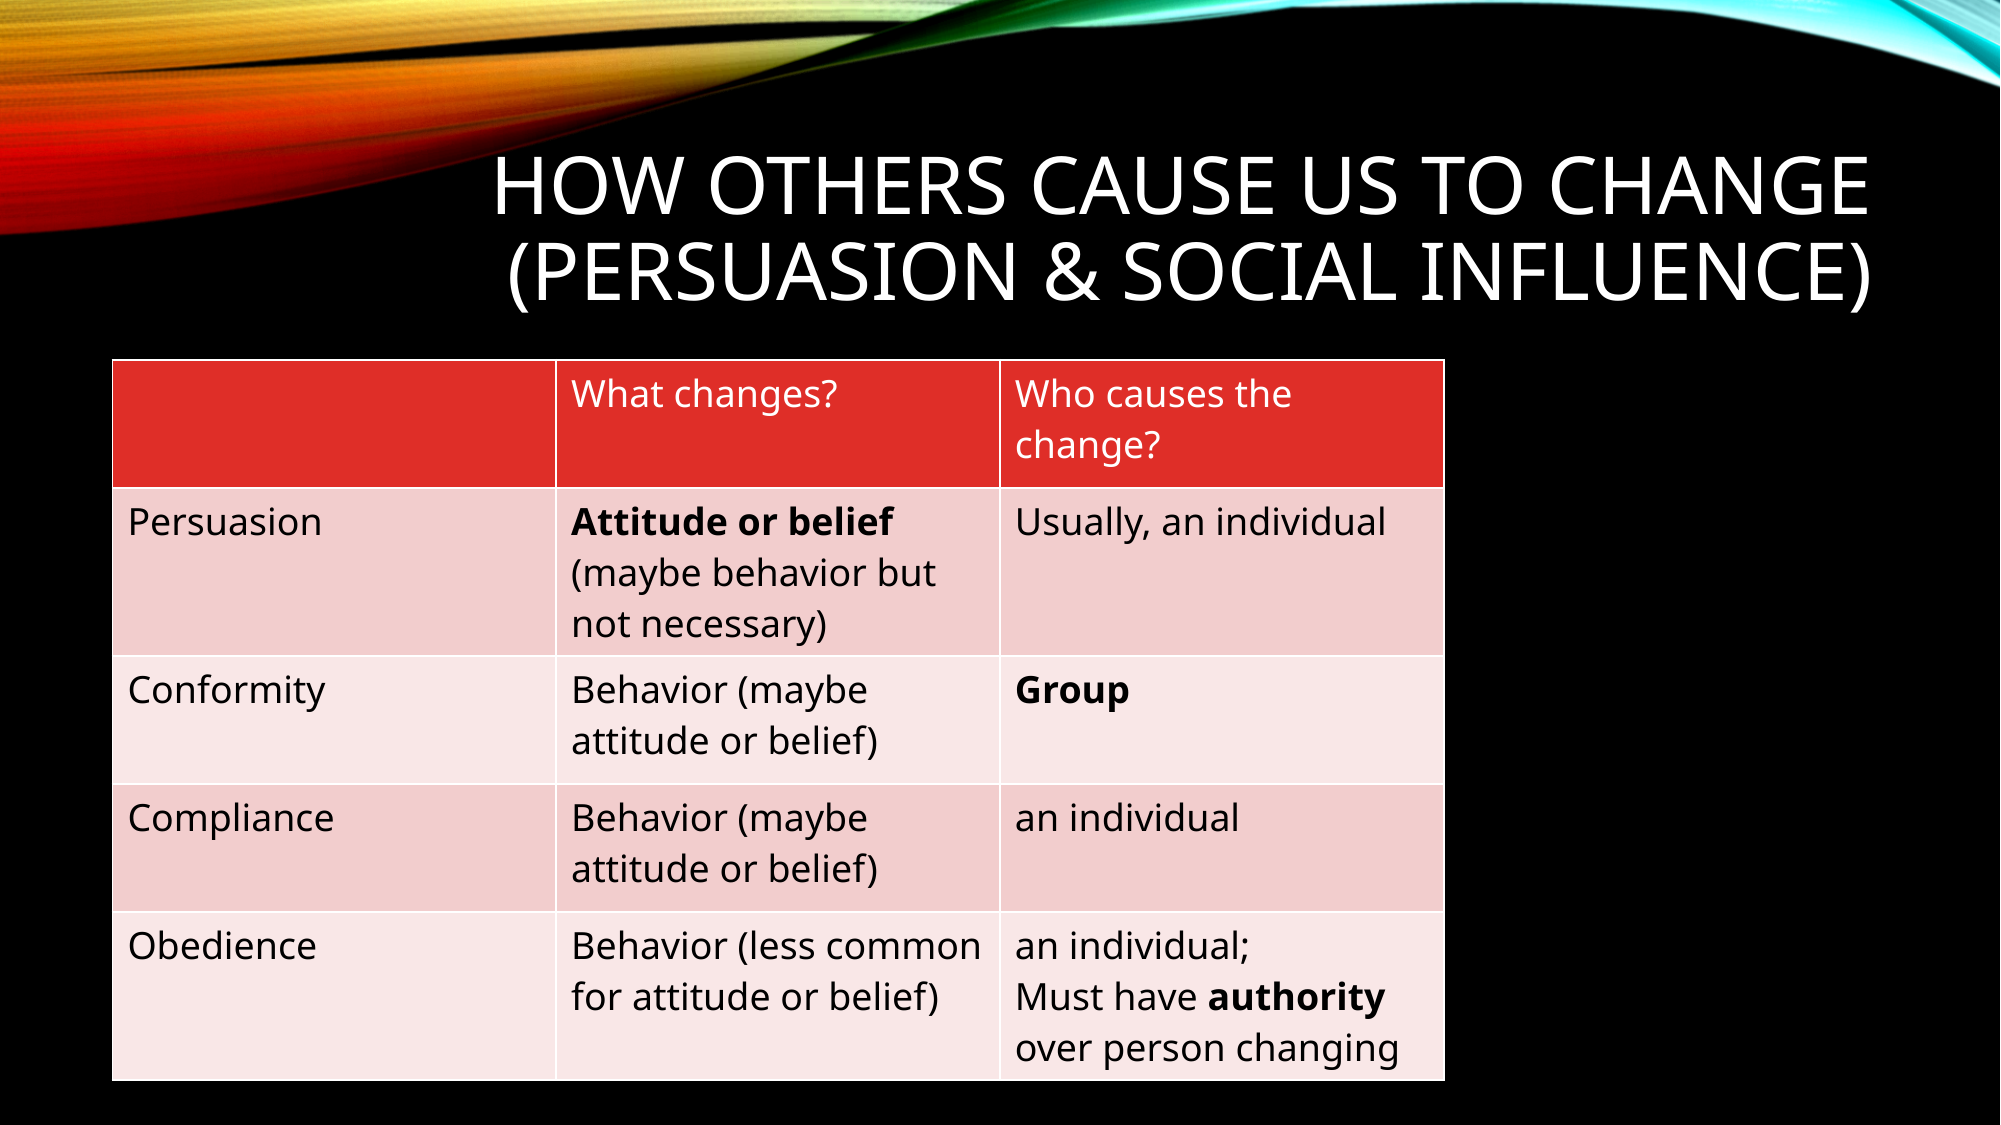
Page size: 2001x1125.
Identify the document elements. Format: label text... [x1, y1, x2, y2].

table_cell an individual; Must have authority over person changing [1001, 913, 1443, 1079]
table_cell an individual [1001, 785, 1443, 911]
table_cell Behavior (maybe attitude or belief) [557, 657, 999, 783]
table_cell Attitude or belief (maybe behavior but not necessary) [557, 489, 999, 655]
table_cell Behavior (less common for attitude or belief) [557, 913, 999, 1079]
table_cell Obedience [113, 913, 555, 1079]
table_header [113, 361, 555, 487]
table_header What changes? [557, 361, 999, 487]
picture [0, 0, 2000, 237]
title How others cause us to Change (persuasion & social influence) [474, 125, 1888, 338]
table_cell Behavior (maybe attitude or belief) [557, 785, 999, 911]
table_cell Compliance [113, 785, 555, 911]
table_cell Usually, an individual [1001, 489, 1443, 655]
table_cell Conformity [113, 657, 555, 783]
table_header Who causes the change? [1001, 361, 1443, 487]
table_cell Persuasion [113, 489, 555, 655]
table_cell Group [1001, 657, 1443, 783]
